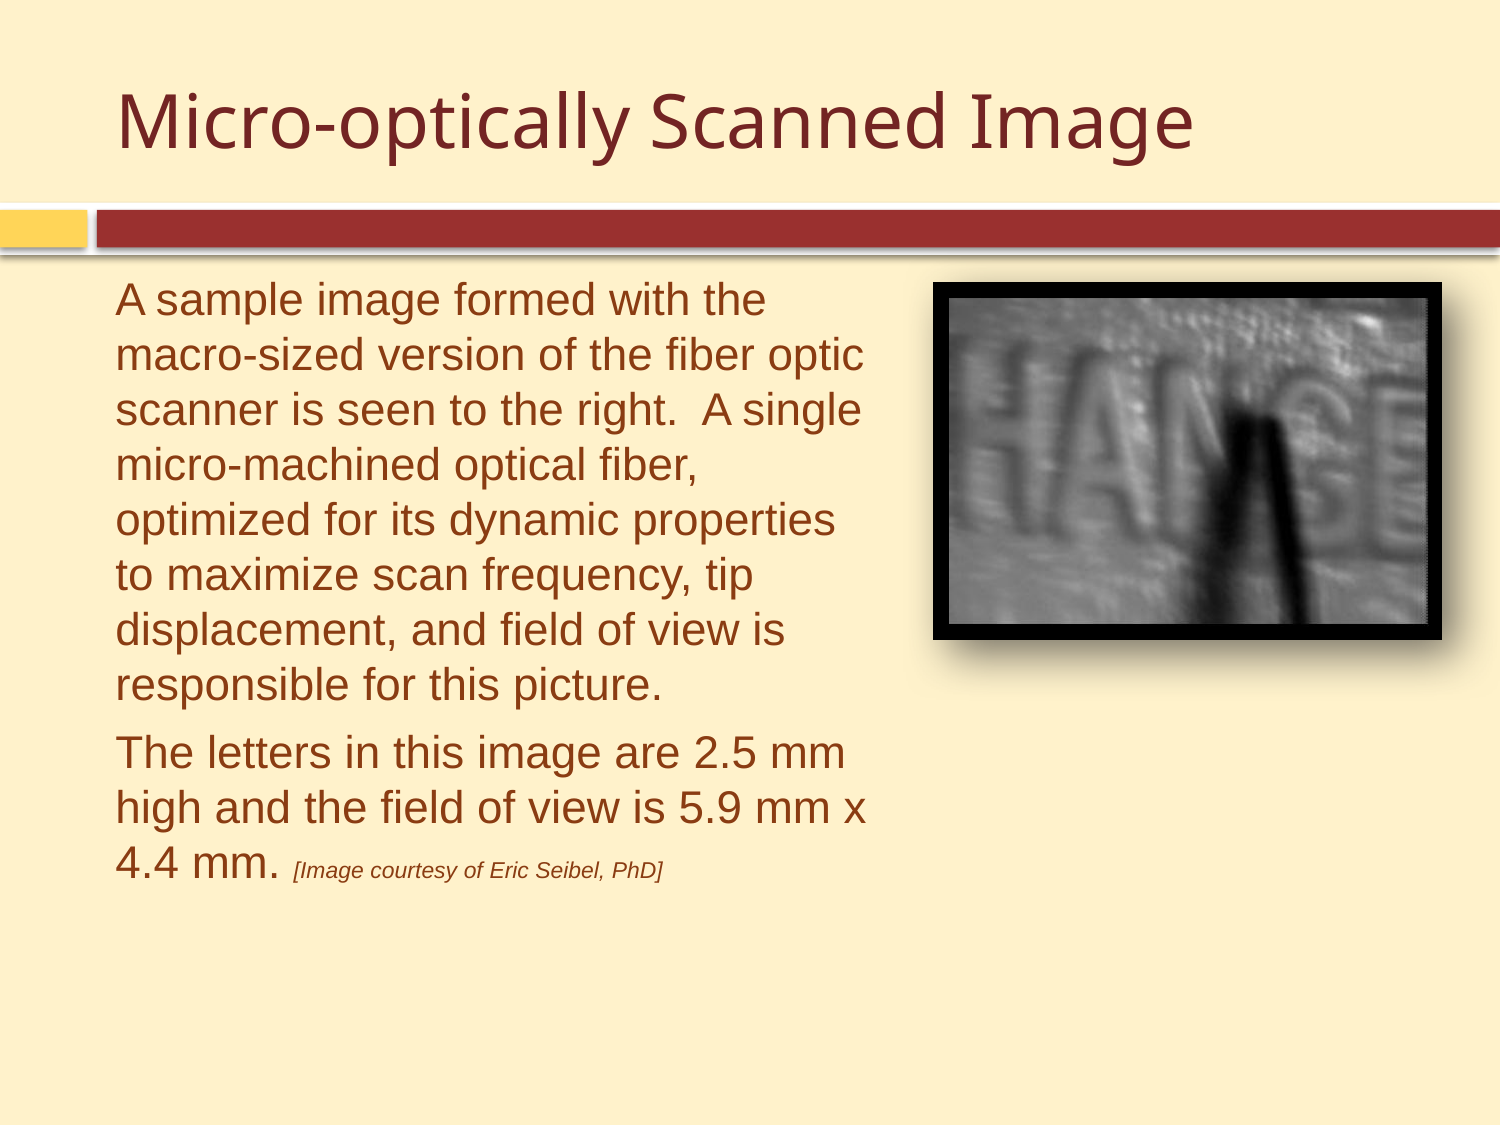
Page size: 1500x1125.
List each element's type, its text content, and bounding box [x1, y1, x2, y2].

list A sample image formed with the macro-sized version of the fiber optic scanner is seen to the right. A single micro-machined optical fiber, optimized for its dynamic properties to maximize scan frequency, tip displacement, and field of view is responsible for this picture. The letters in this image are 2.5 mm high and the field of view is 5.9 mm x 4.4 mm. [Image courtesy of Eric Seibel, PhD] [100, 262, 900, 1000]
picture [932, 282, 1443, 640]
title Micro-optically Scanned Image [100, 37, 1438, 200]
